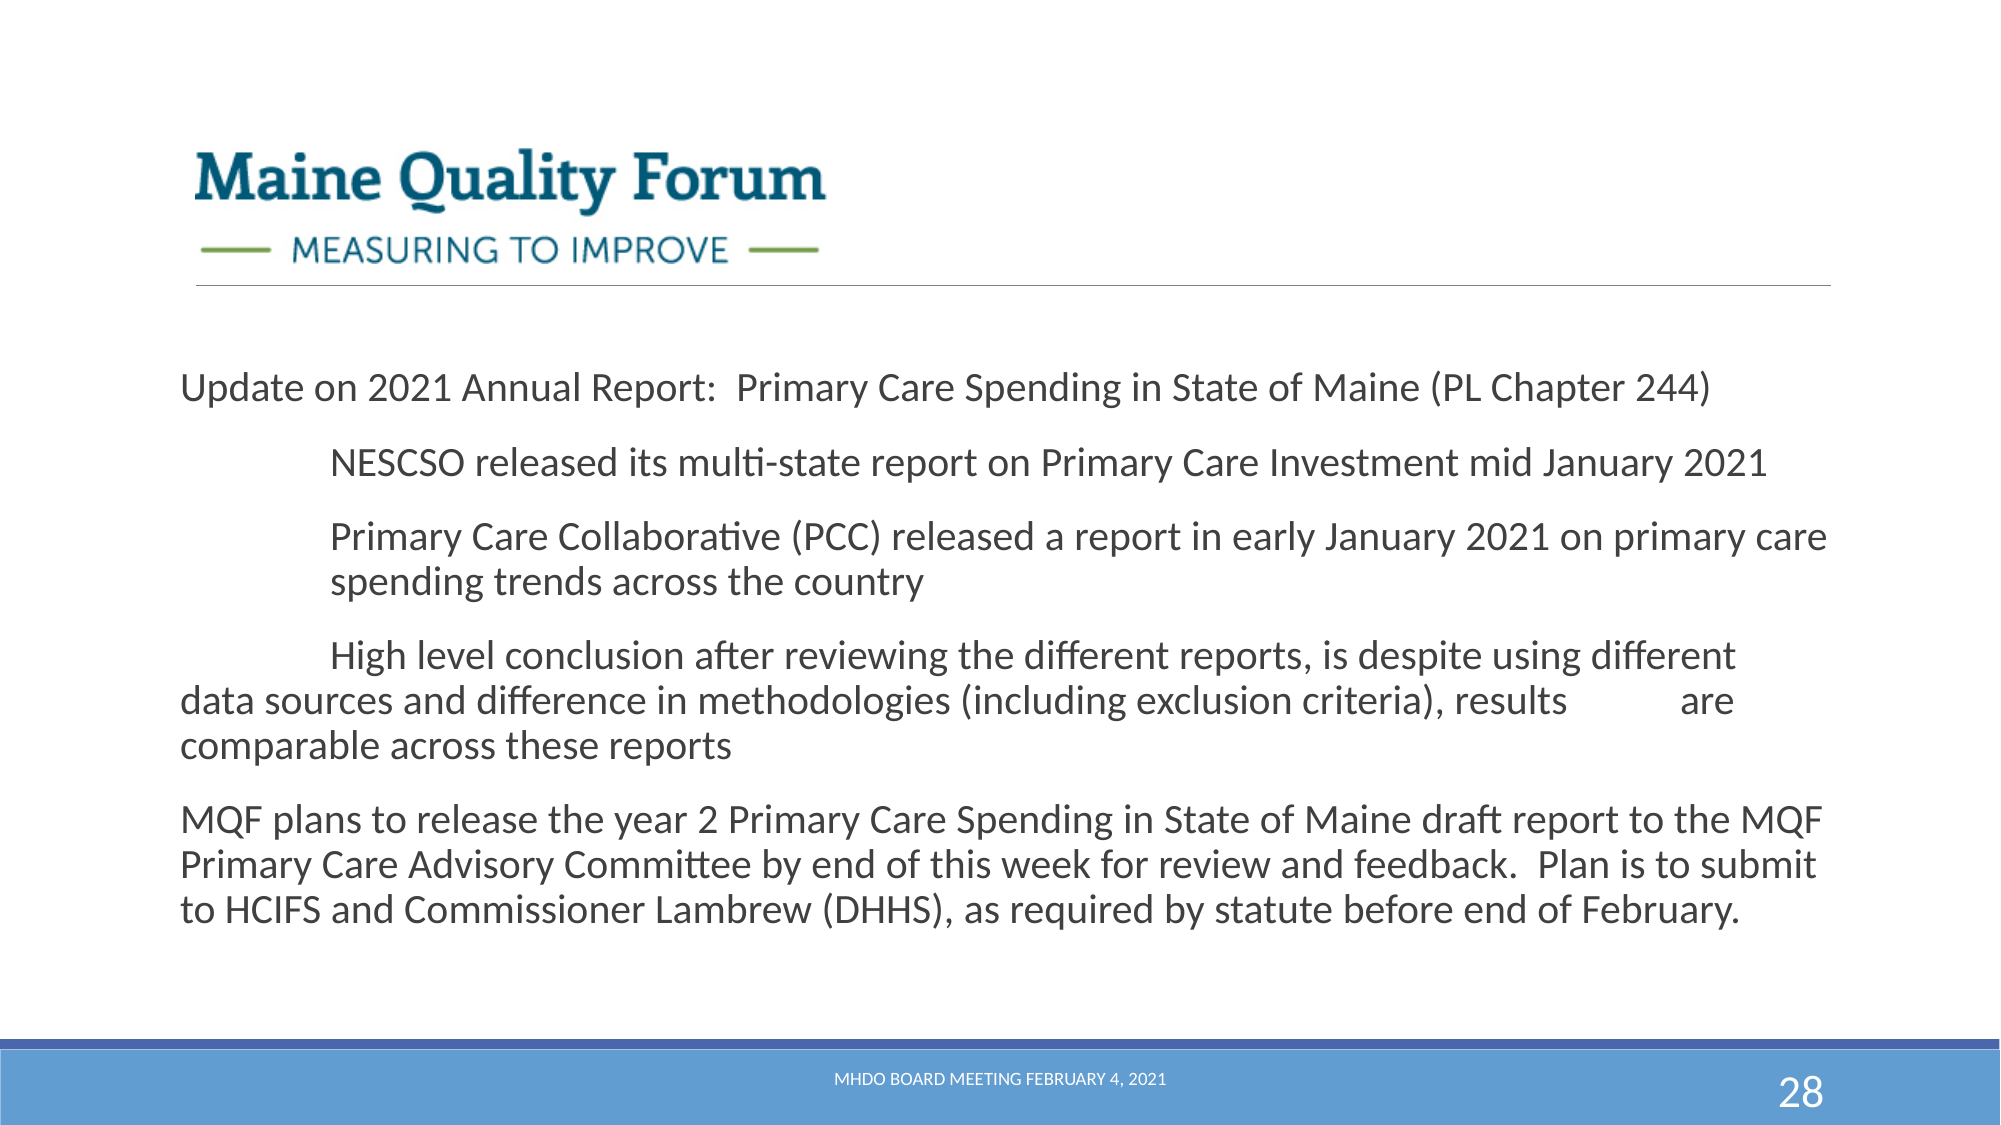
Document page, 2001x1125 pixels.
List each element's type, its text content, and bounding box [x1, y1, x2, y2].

slide_number 28 [1624, 1059, 1840, 1120]
picture [194, 147, 827, 265]
list Update on 2021 Annual Report: Primary Care Spending in State of Maine (PL Chapter 244) NESCSO released its multi-state report on Primary Care Investment mid January 2021 Primary Care Collaborative (PCC) released a report in early January 2021 on primary care spending trends across the country High level conclusion after reviewing the different reports, is despite using different data sources and difference in methodologies (including exclusion criteria), results are comparable across these reports MQF plans to release the year 2 Primary Care Spending in State of Maine draft report to the MQF Primary Care Advisory Committee by end of this week for review and feedback. Plan is to submit to HCIFS and Commissioner Lambrew (DHHS), as required by statute before end of February. [180, 358, 1840, 987]
footer MHDO Board Meeting February 4, 2021 [604, 1059, 1396, 1120]
